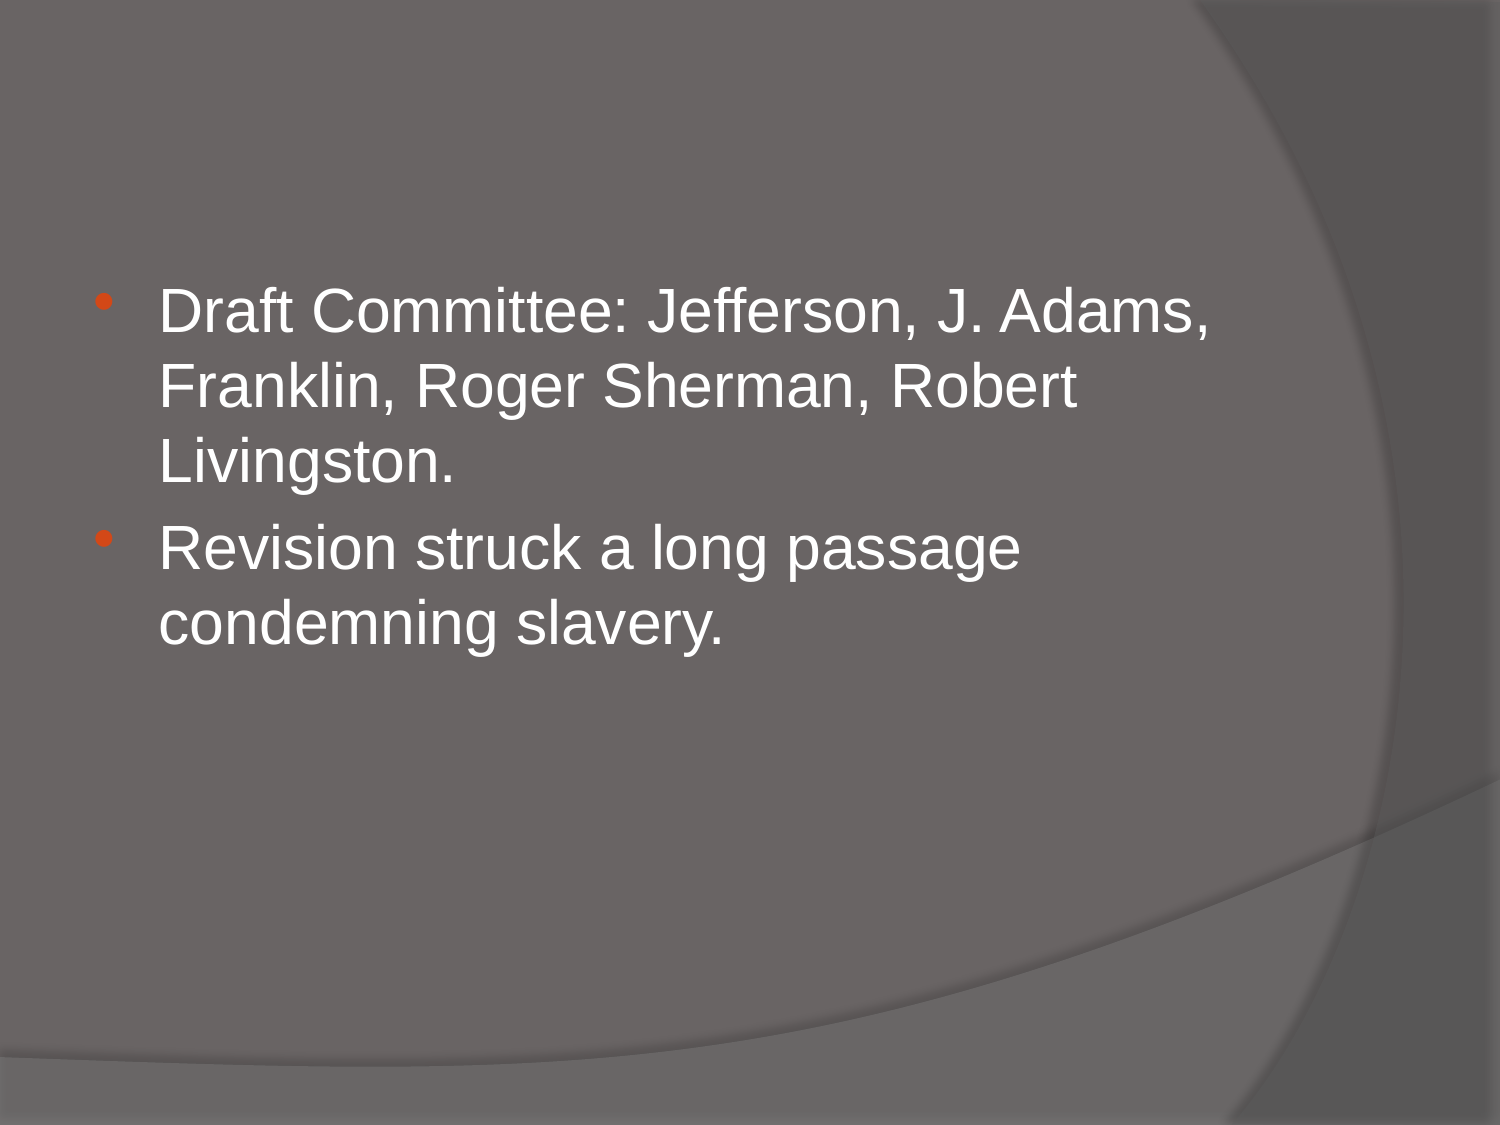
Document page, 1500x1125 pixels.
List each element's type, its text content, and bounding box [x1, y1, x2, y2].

list Draft Committee: Jefferson, J. Adams, Franklin, Roger Sherman, Robert Livingston. Revision struck a long passage condemning slavery. [75, 262, 1300, 1005]
